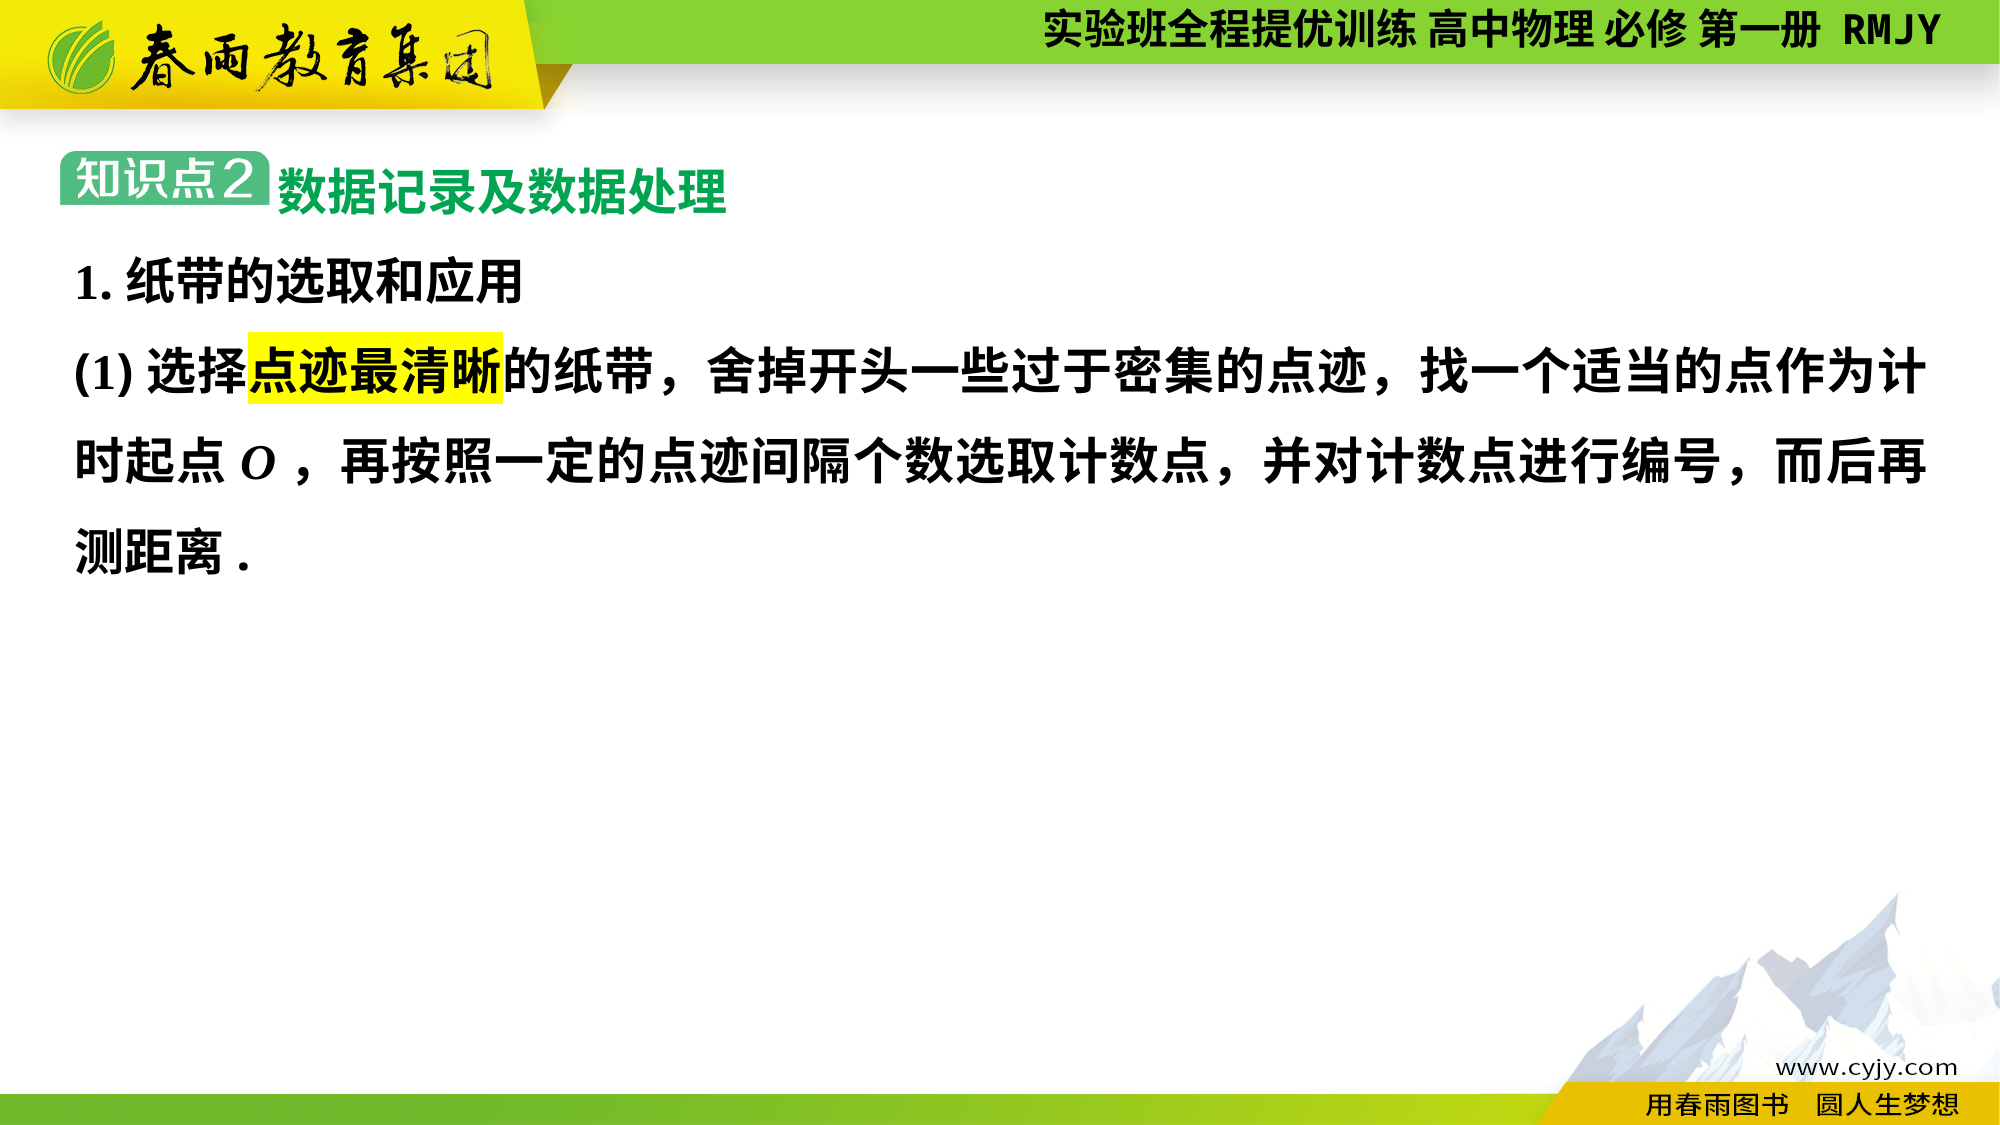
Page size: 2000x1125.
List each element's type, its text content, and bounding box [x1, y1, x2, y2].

picture [0, 0, 2000, 1125]
list 数据记录及数据处理 1.纸带的选取和应用 (1)选择点迹最清晰的纸带，舍掉开头一些过于密集的点迹，找一个适当的点作为计时起点O，再按照一定的点迹间隔个数选取计数点，并对计数点进行编号，而后再测距离. [59, 122, 1944, 592]
